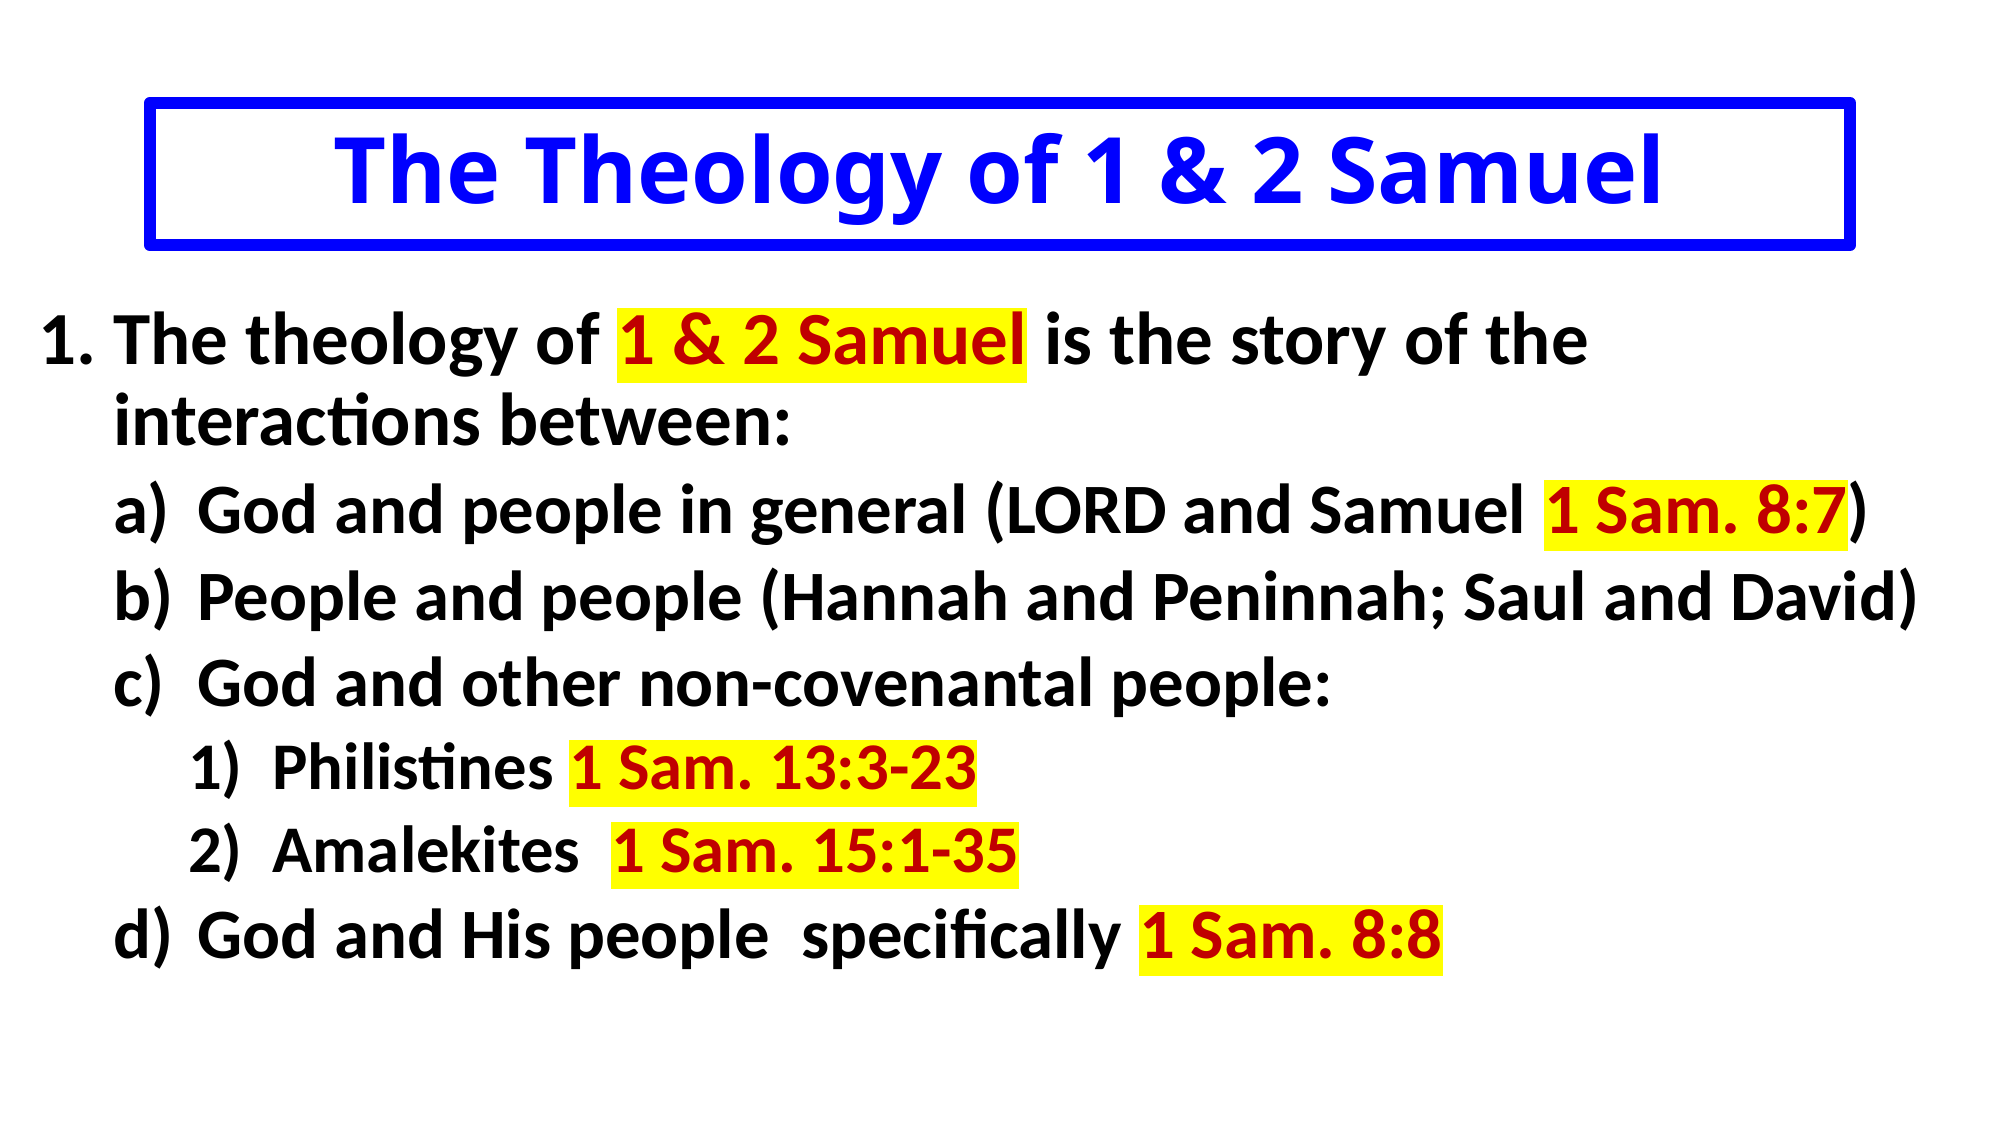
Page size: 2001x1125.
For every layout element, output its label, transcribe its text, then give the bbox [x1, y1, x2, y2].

list The theology of 1 & 2 Samuel is the story of the interactions between: God and people in general (LORD and Samuel 1 Sam. 8:7) People and people (Hannah and Peninnah; Saul and David) God and other non-covenantal people: Philistines 1 Sam. 13:3-23 Amalekites 1 Sam. 15:1-35 God and His people specifically 1 Sam. 8:8 [23, 292, 1969, 1103]
title The Theology of 1 & 2 Samuel [149, 103, 1851, 245]
